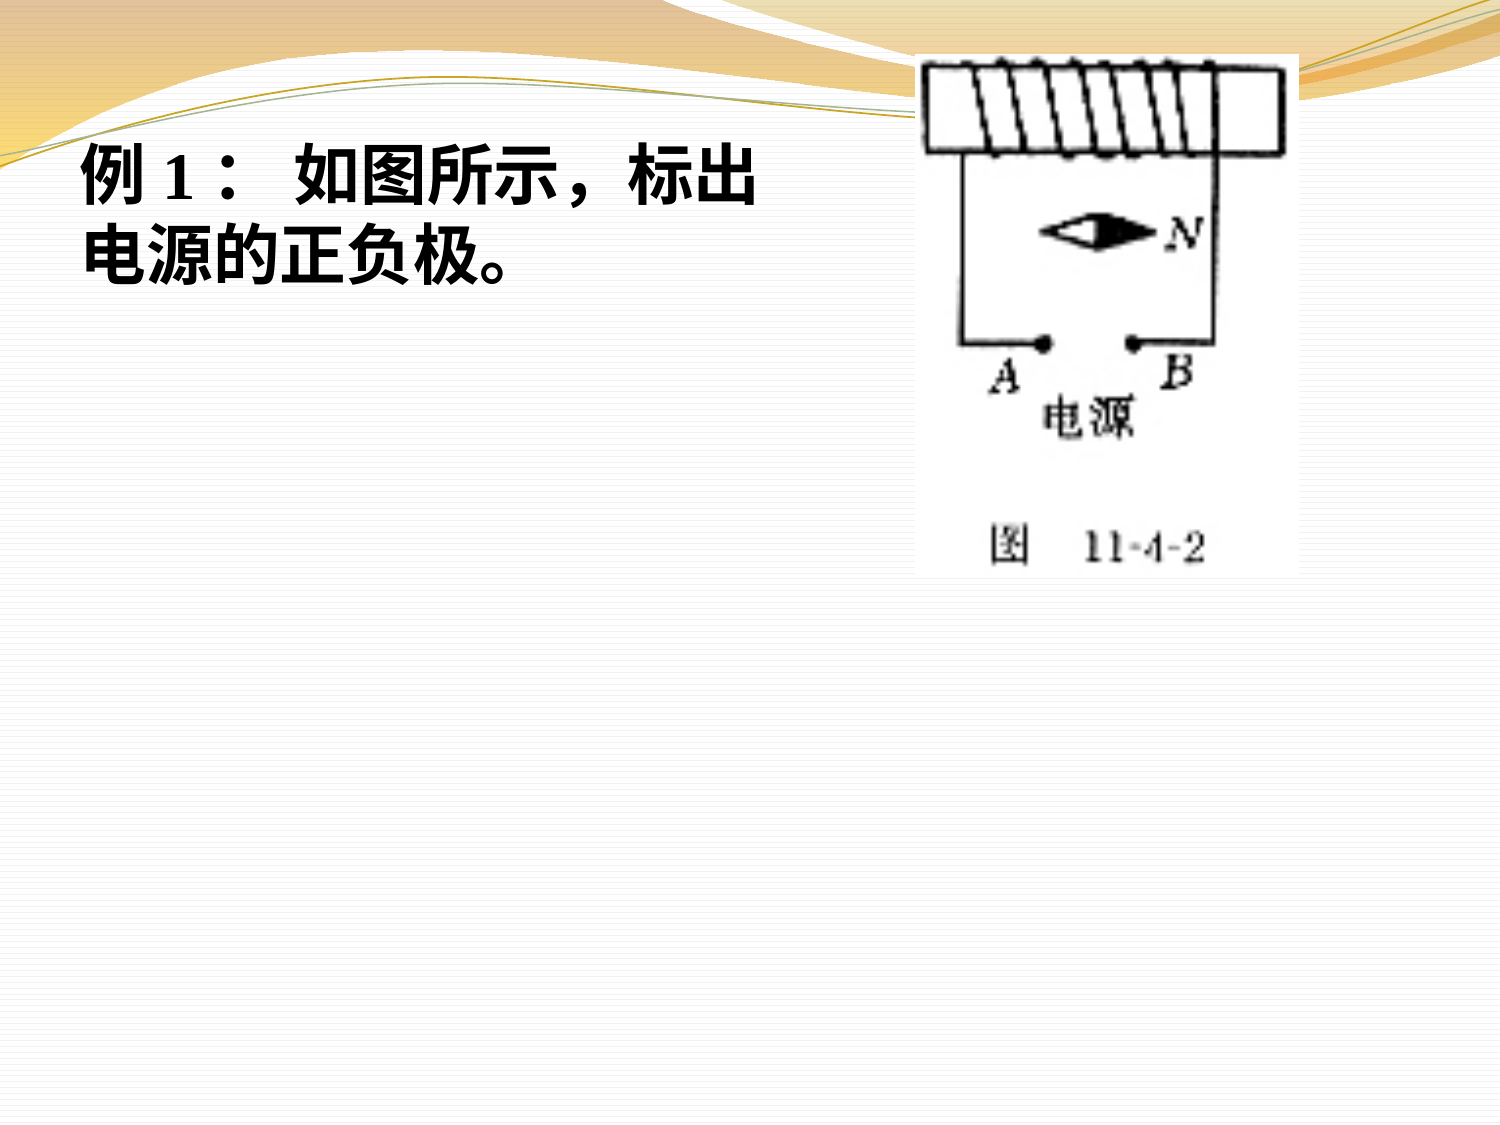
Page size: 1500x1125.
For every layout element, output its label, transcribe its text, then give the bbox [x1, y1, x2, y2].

picture [915, 54, 1299, 575]
text_box 例1： 如图所示，标出电源的正负极。 [64, 125, 786, 301]
